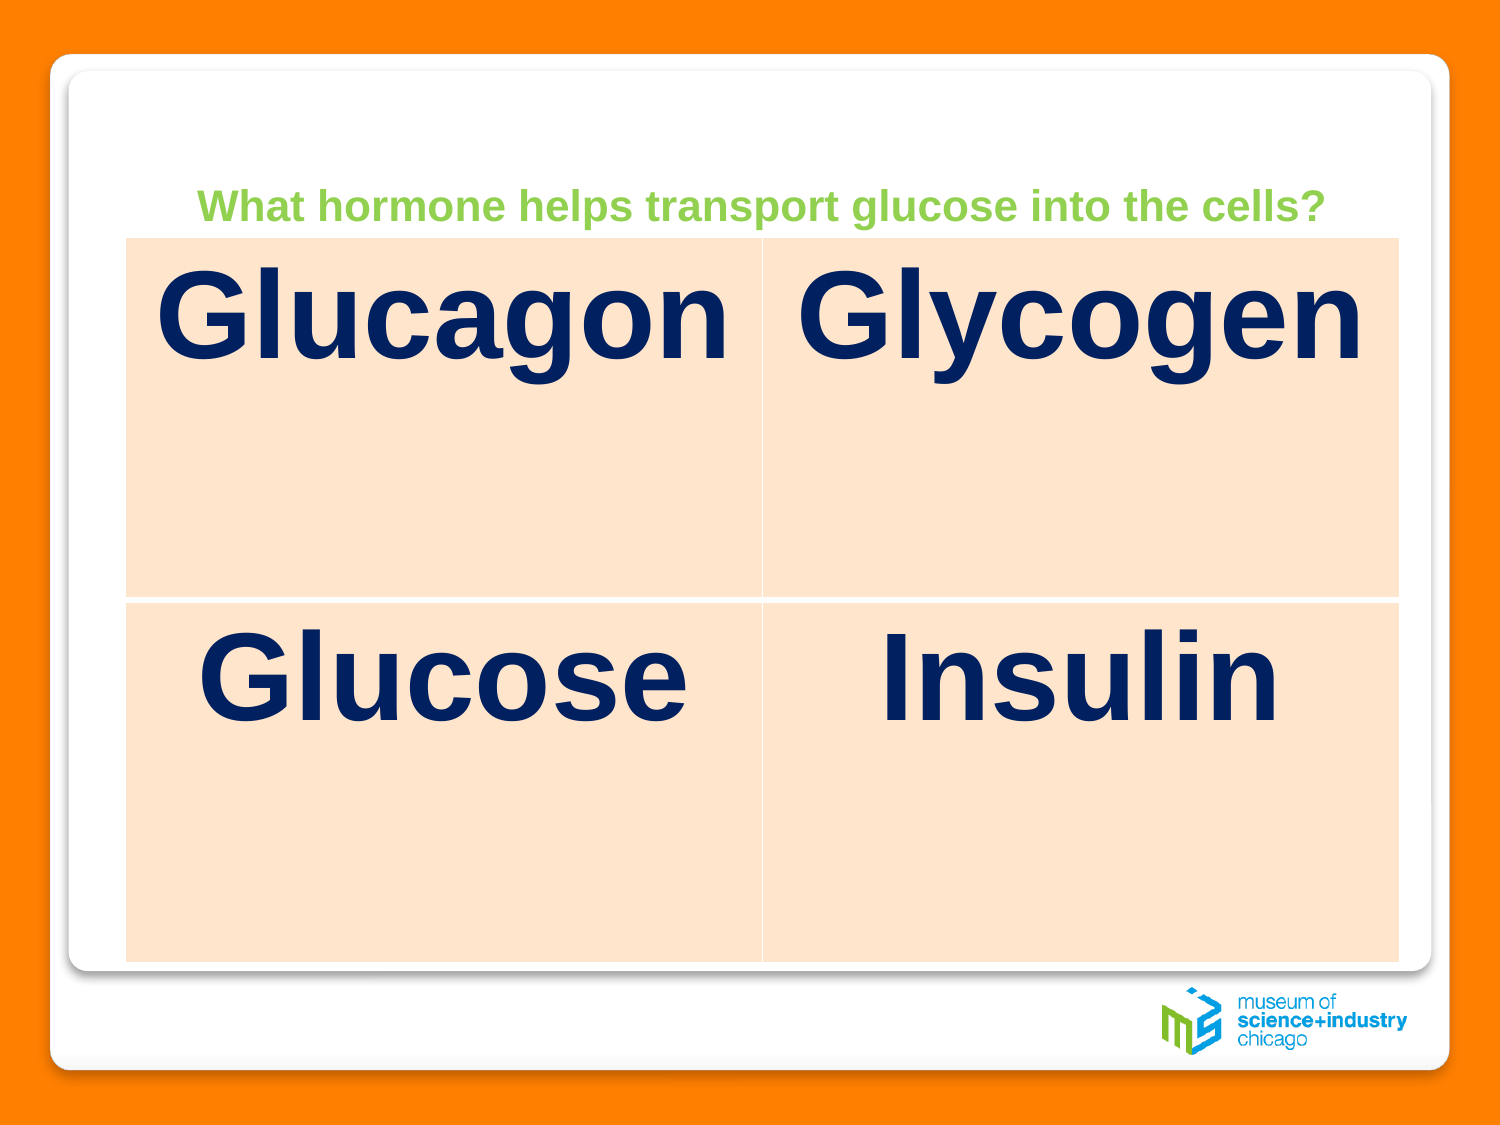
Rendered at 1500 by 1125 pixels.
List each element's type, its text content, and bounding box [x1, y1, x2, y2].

table_cell Glucose [126, 603, 762, 962]
title What hormone helps transport glucose into the cells? [125, 137, 1400, 237]
table_header Glycogen [763, 238, 1399, 597]
picture [1162, 987, 1407, 1055]
table_cell Insulin [763, 603, 1399, 962]
table_header Glucagon [126, 238, 762, 597]
